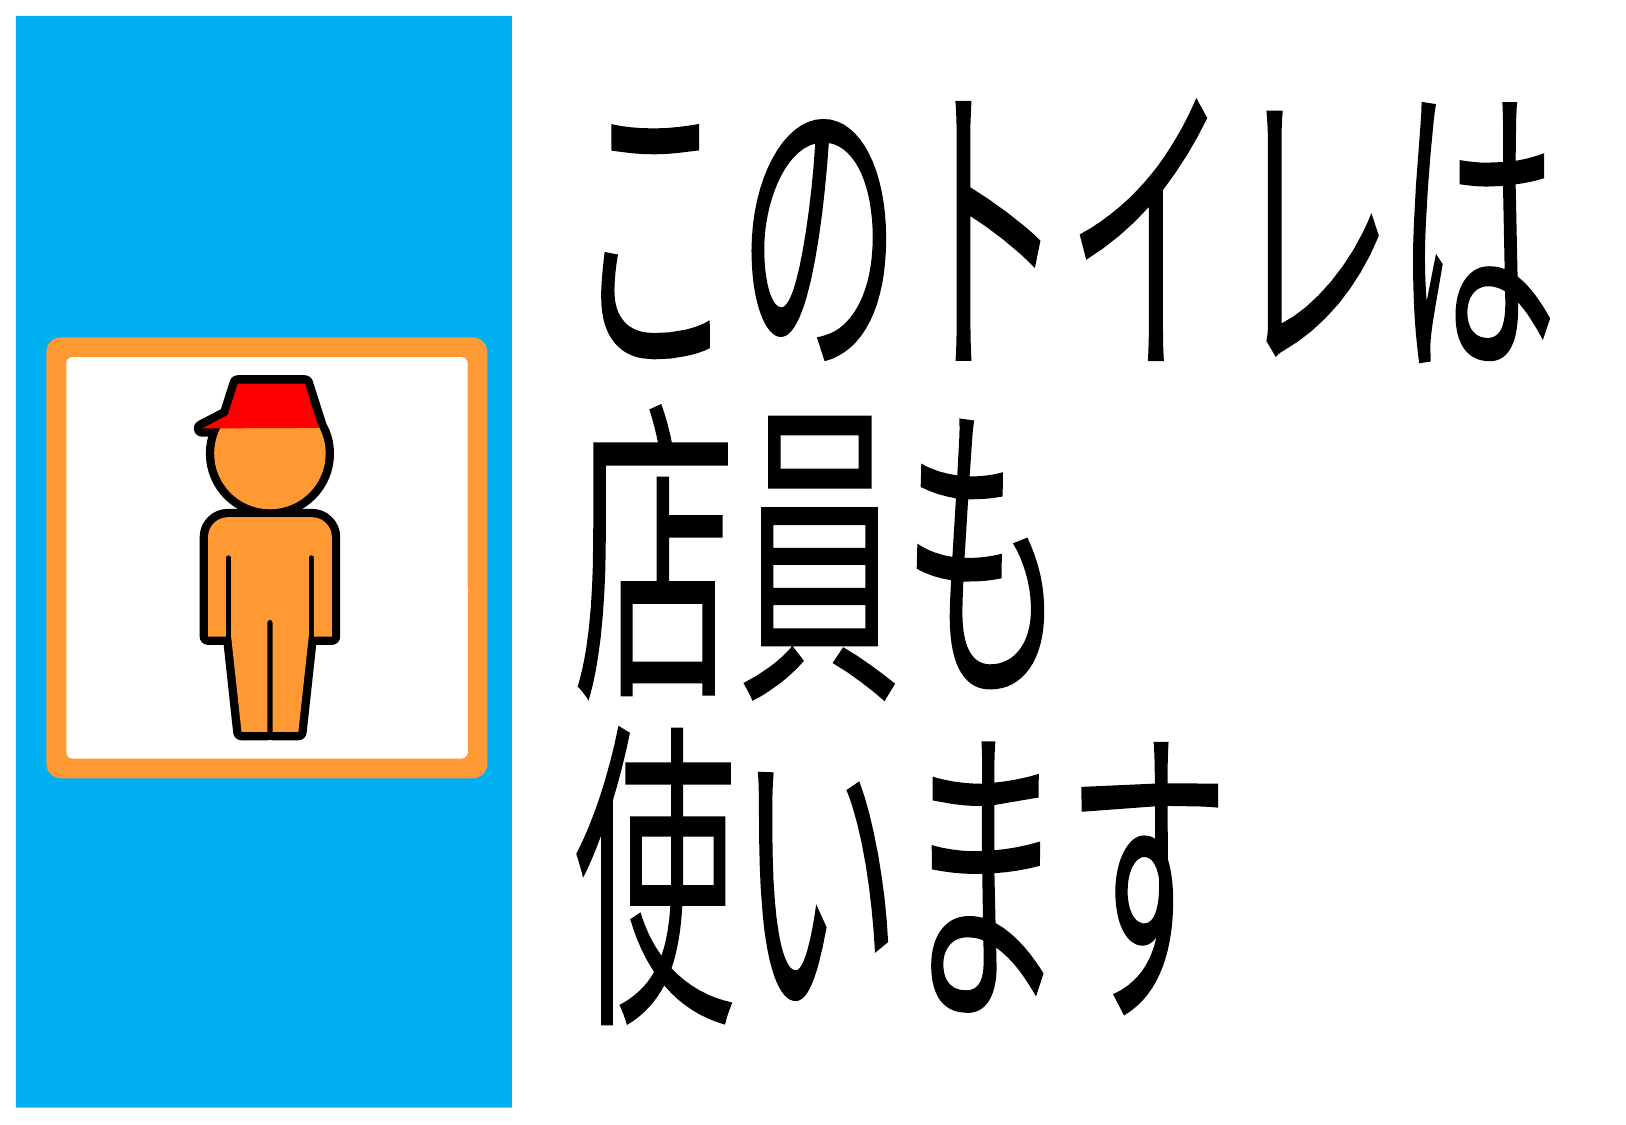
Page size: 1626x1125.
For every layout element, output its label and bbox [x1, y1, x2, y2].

text_box [14, 14, 514, 1110]
text_box [46, 337, 488, 779]
